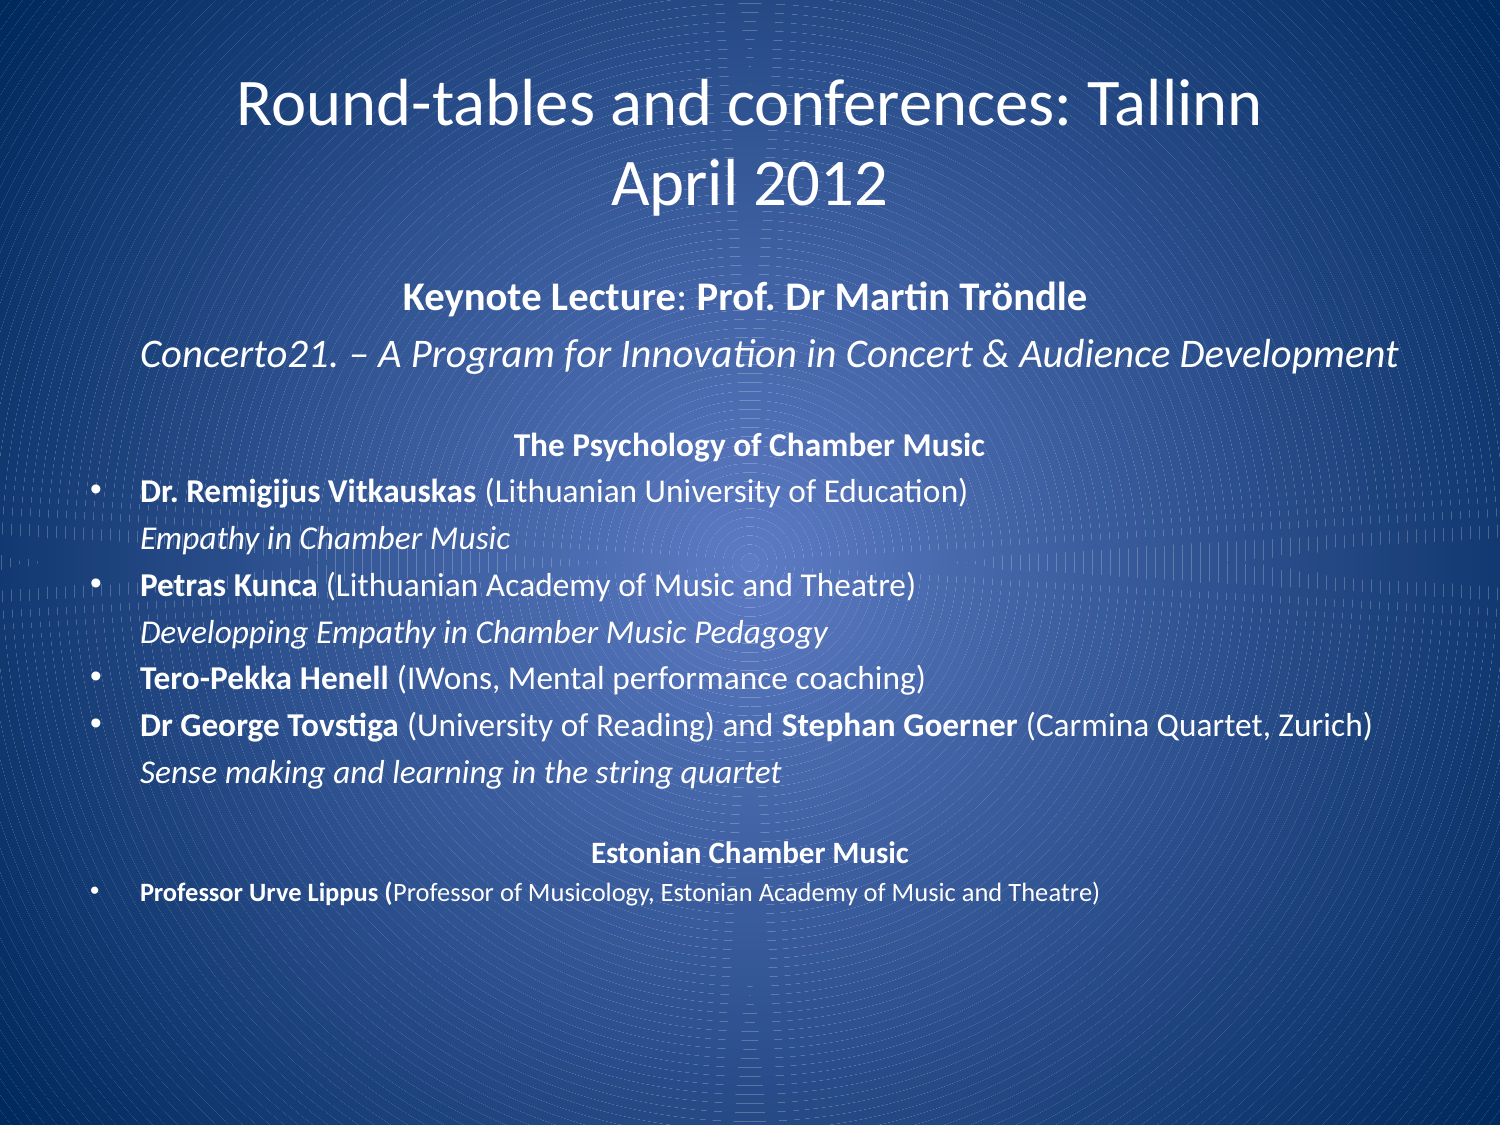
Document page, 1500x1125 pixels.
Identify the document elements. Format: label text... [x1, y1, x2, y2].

title Round-tables and conferences: Tallinn April 2012 [75, 45, 1425, 233]
list Keynote Lecture: Prof. Dr Martin Tröndle Concerto21. – A Program for Innovation in Concert & Audience Development The Psychology of Chamber Music Dr. Remigijus Vitkauskas (Lithuanian University of Education) Empathy in Chamber Music Petras Kunca (Lithuanian Academy of Music and Theatre) Developping Empathy in Chamber Music Pedagogy Tero-Pekka Henell (IWons, Mental performance coaching) Dr George Tovstiga (University of Reading) and Stephan Goerner (Carmina Quartet, Zurich) Sense making and learning in the string quartet Estonian Chamber Music Professor Urve Lippus (Professor of Musicology, Estonian Academy of Music and Theatre) [75, 262, 1425, 1005]
